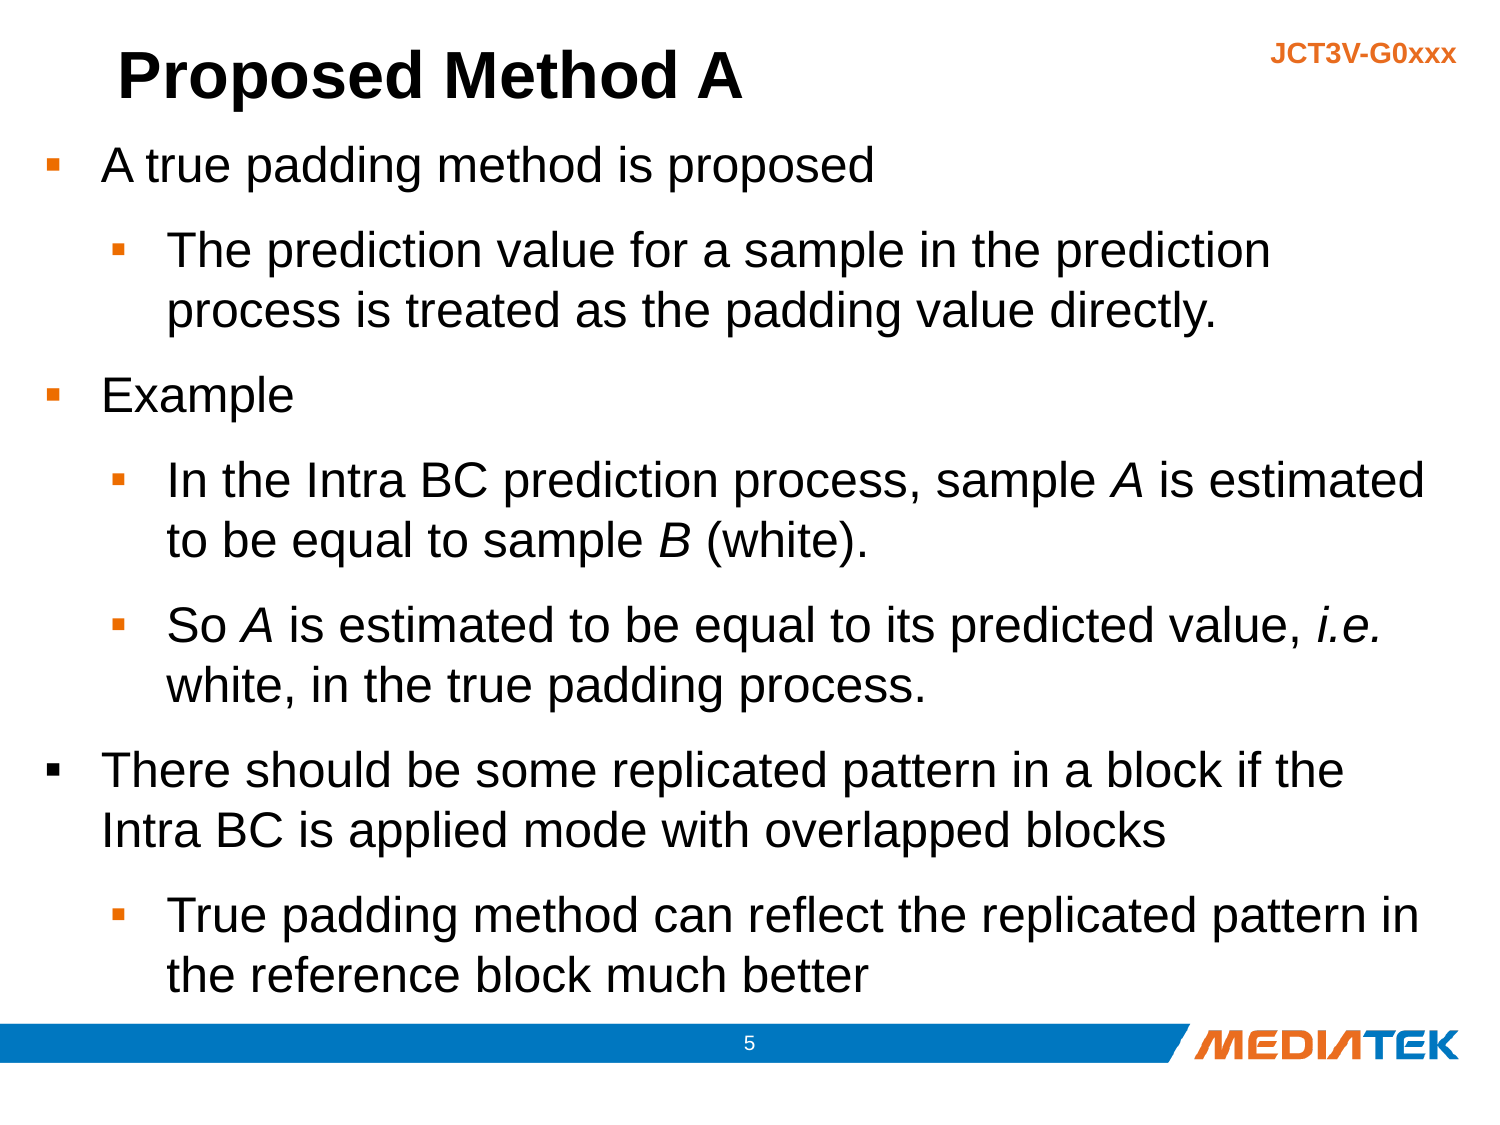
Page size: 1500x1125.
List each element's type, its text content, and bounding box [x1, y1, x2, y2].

title Proposed Method A [102, 17, 1426, 125]
picture [0, 1023, 711, 1063]
picture [789, 1023, 1459, 1063]
slide_number 4 [711, 1022, 789, 1090]
list A true padding method is proposed The prediction value for a sample in the prediction process is treated as the padding value directly. Example In the Intra BC prediction process, sample A is estimated to be equal to sample B (white). So A is estimated to be equal to its predicted value, i.e. white, in the true padding process. There should be some replicated pattern in a block if the Intra BC is applied mode with overlapped blocks True padding method can reflect the replicated pattern in the reference block much better [29, 125, 1459, 952]
